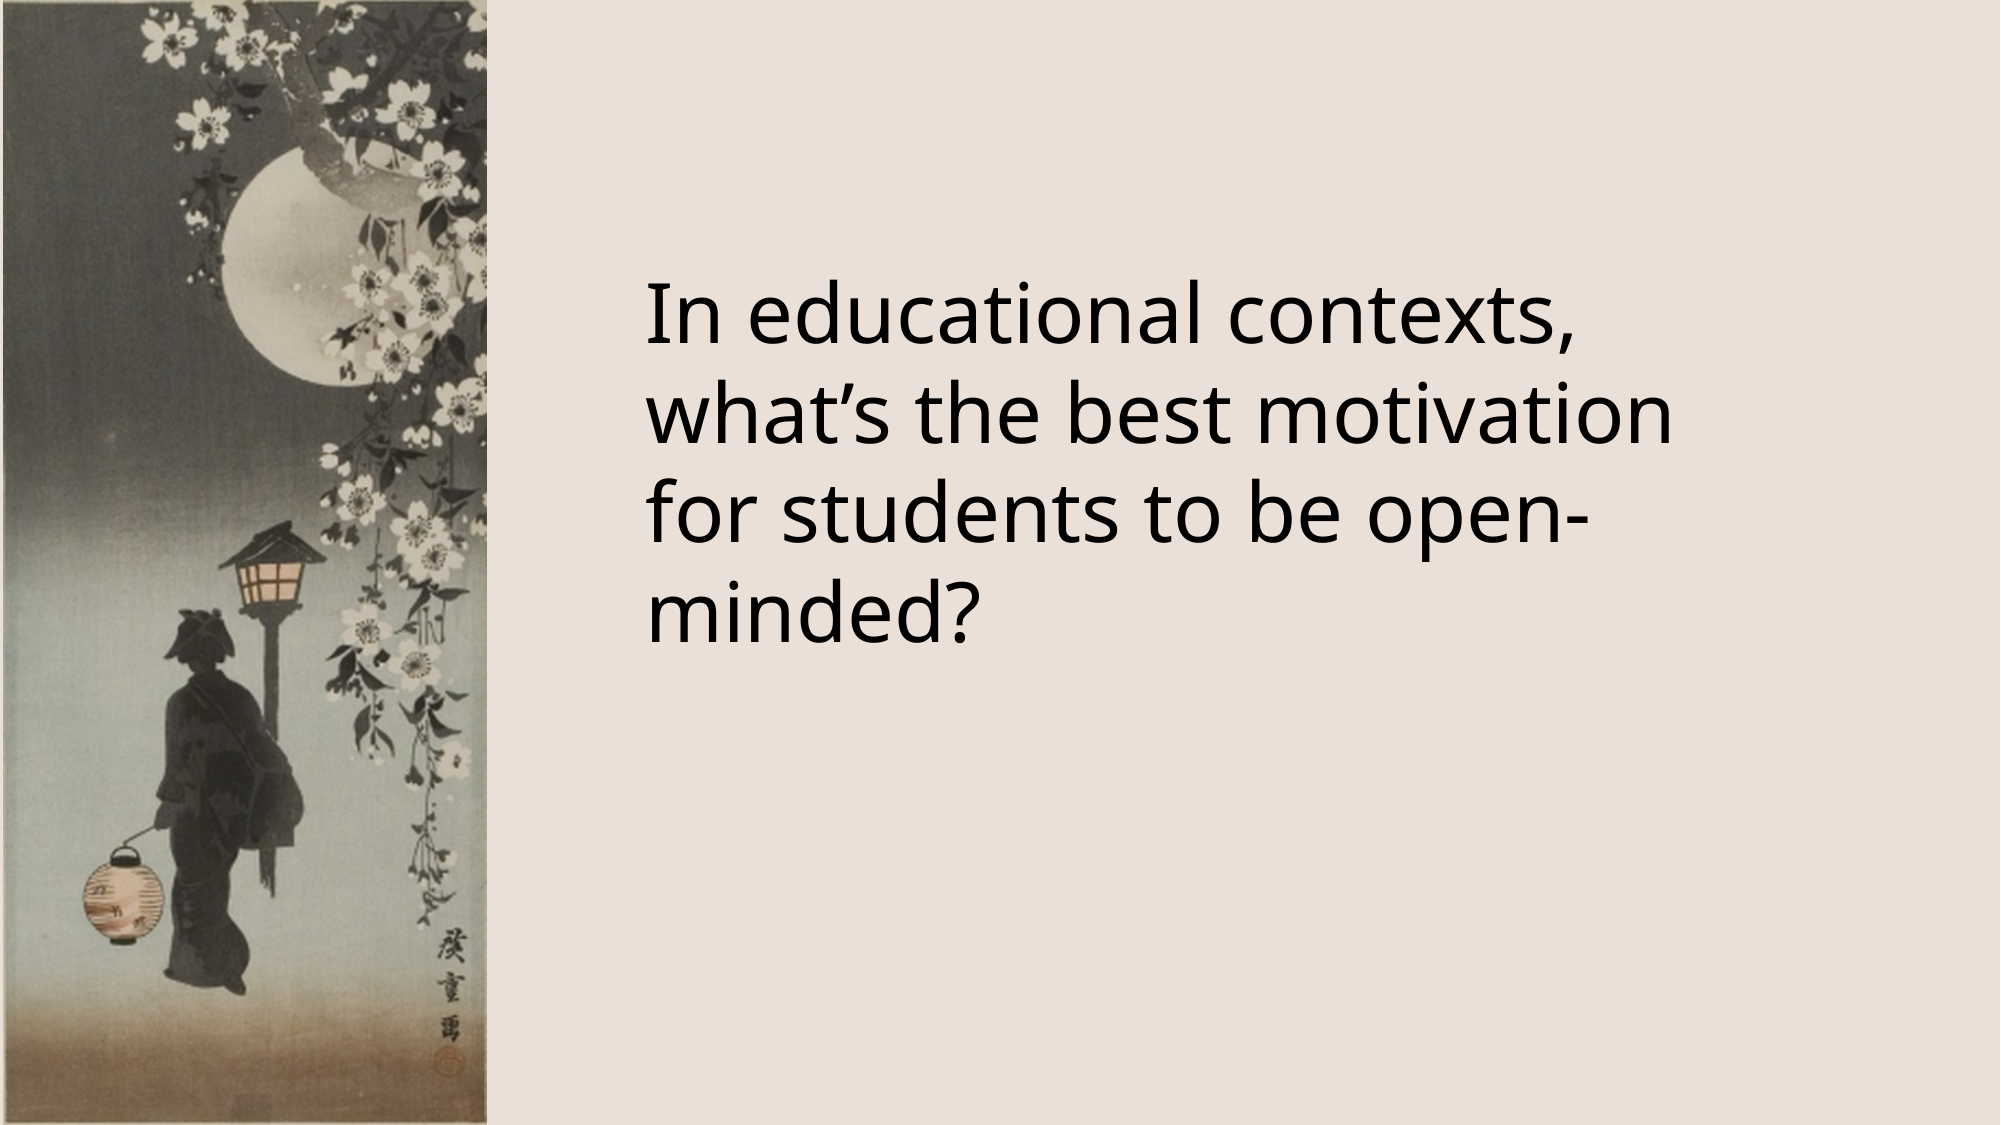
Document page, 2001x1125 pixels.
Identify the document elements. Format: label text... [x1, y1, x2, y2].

picture [3, 0, 487, 1125]
text_box In educational contexts, what’s the best motivation for students to be open-minded? [630, 252, 1827, 667]
